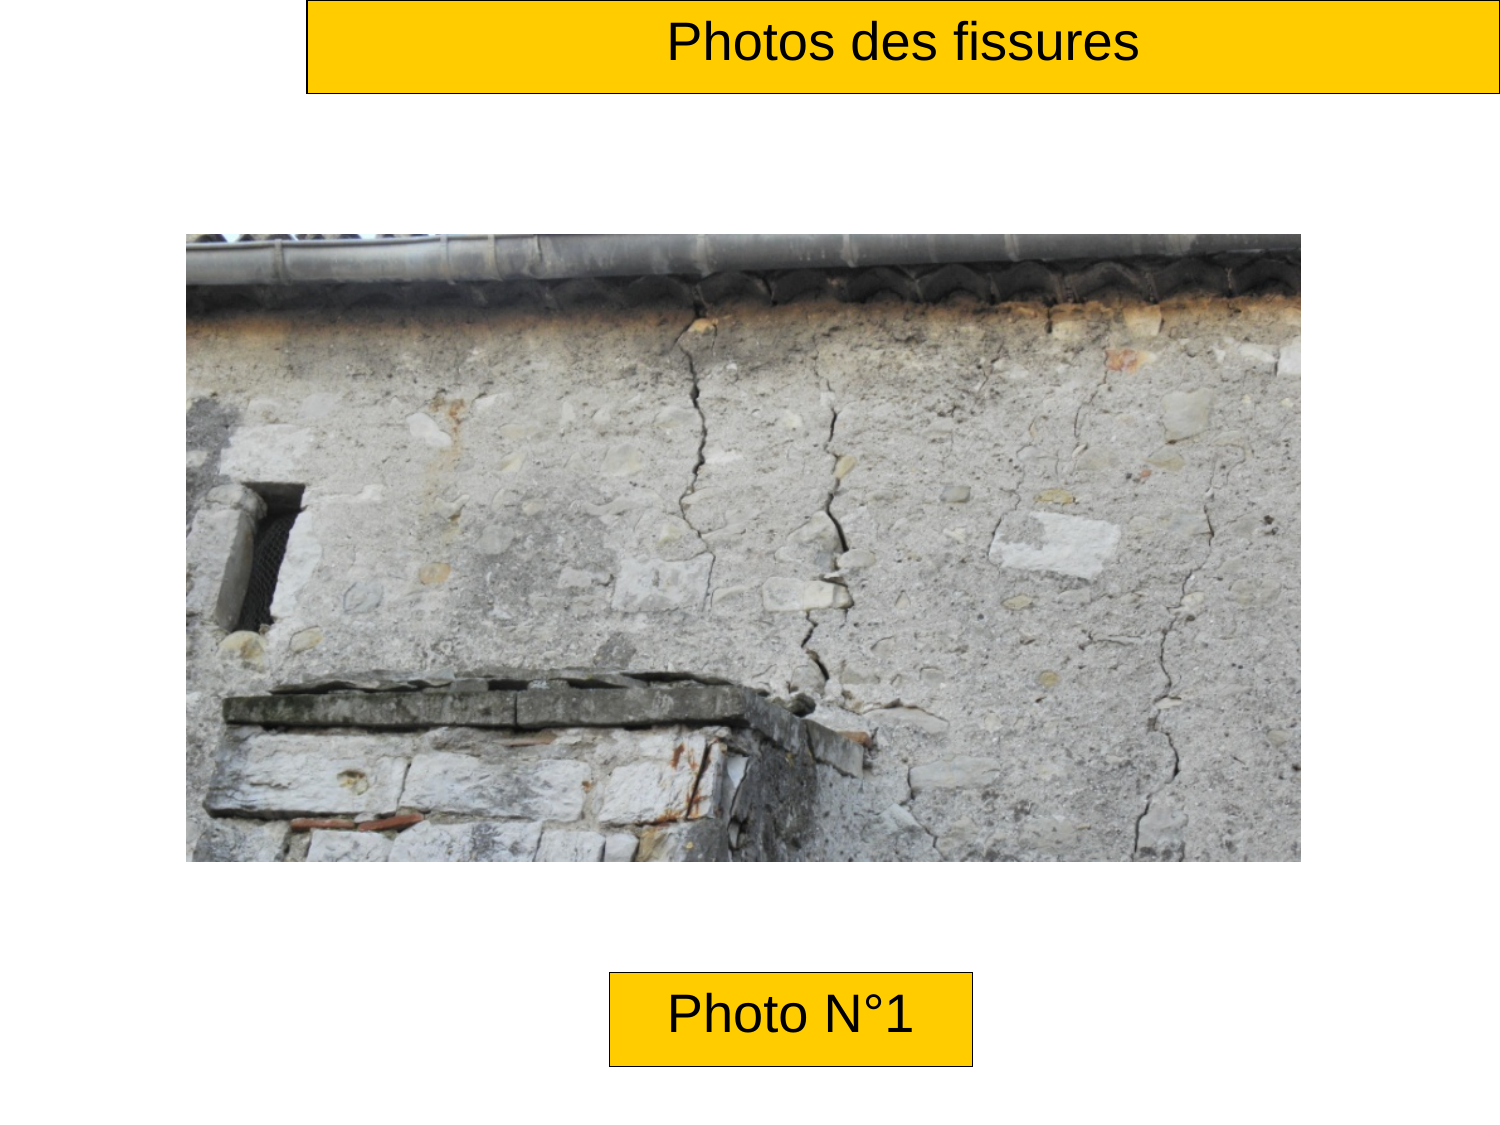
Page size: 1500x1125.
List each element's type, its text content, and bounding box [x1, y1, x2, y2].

text_box Photos des fissures [307, 0, 1500, 94]
text_box Photo N°1 [609, 972, 973, 1067]
picture [185, 234, 1301, 862]
